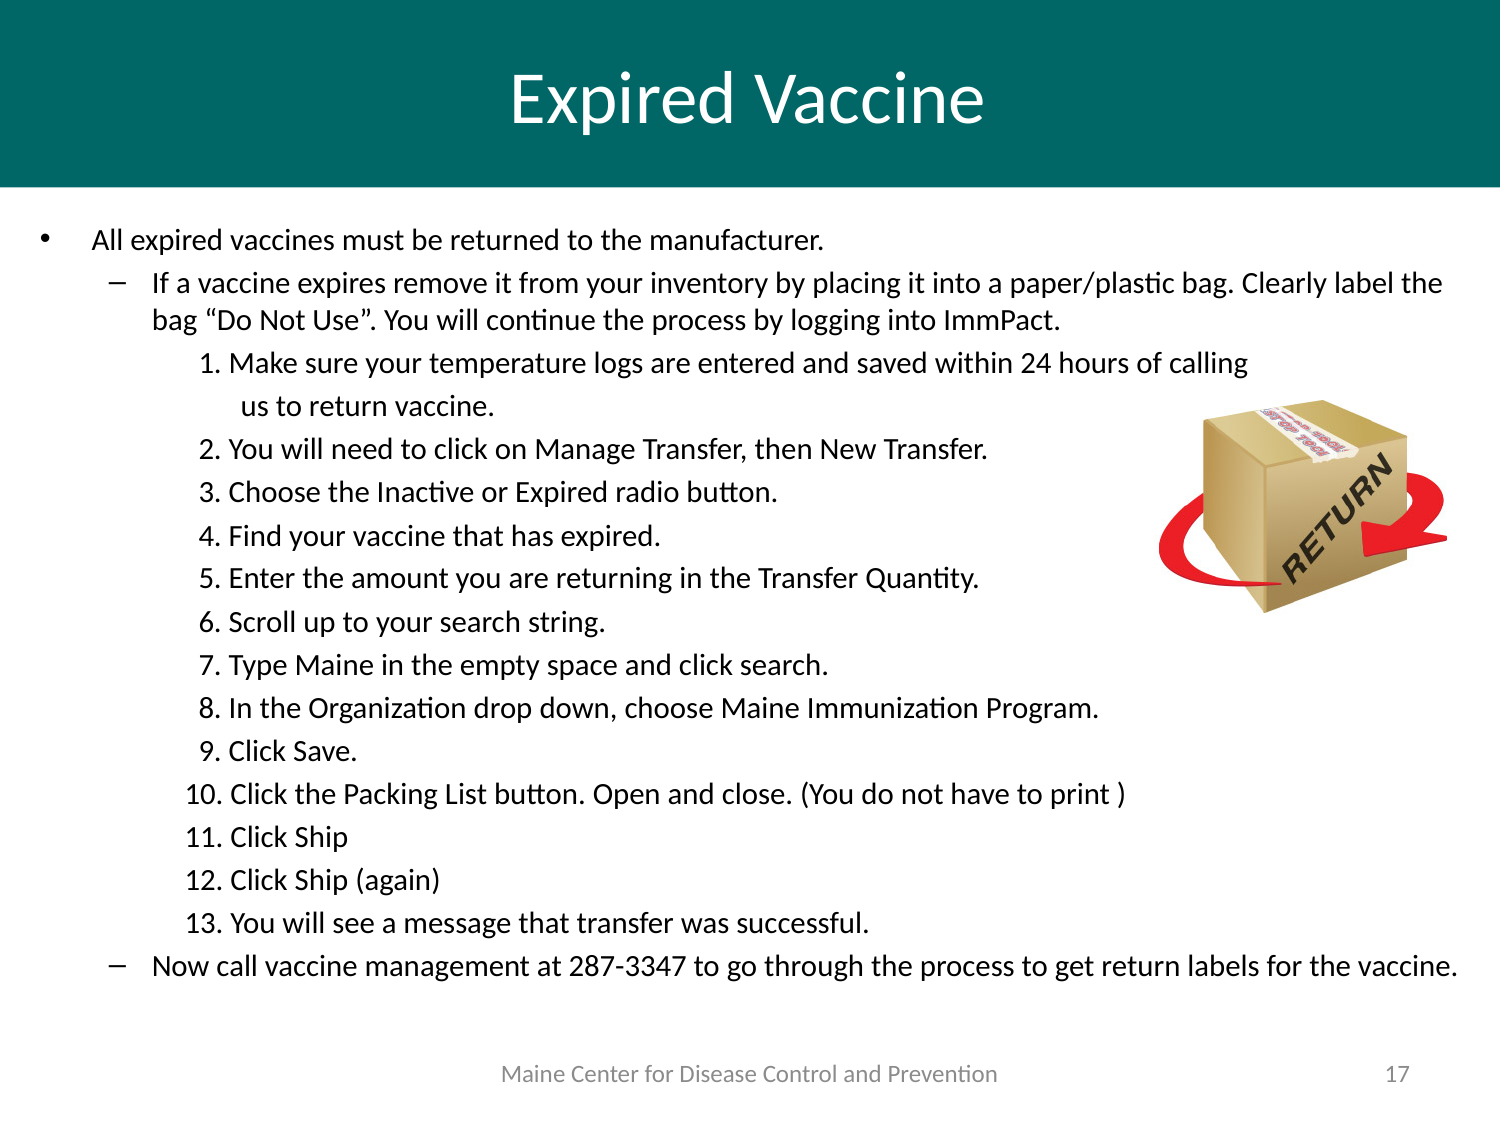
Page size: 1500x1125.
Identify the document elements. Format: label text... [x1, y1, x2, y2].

title Expired Vaccine [0, 0, 1500, 188]
footer Maine Center for Disease Control and Prevention [450, 1042, 1050, 1103]
list All expired vaccines must be returned to the manufacturer. If a vaccine expires remove it from your inventory by placing it into a paper/plastic bag. Clearly label the bag “Do Not Use”. You will continue the process by logging into ImmPact. 1. Make sure your temperature logs are entered and saved within 24 hours of calling us to return vaccine. 2. You will need to click on Manage Transfer, then New Transfer. 3. Choose the Inactive or Expired radio button. 4. Find your vaccine that has expired. 5. Enter the amount you are returning in the Transfer Quantity. 6. Scroll up to your search string. 7. Type Maine in the empty space and click search. 8. In the Organization drop down, choose Maine Immunization Program. 9. Click Save. 10. Click the Packing List button. Open and close. (You do not have to print ) 11. Click Ship 12. Click Ship (again) 13. You will see a message that transfer was successful. Now call vaccine management at 287-3347 to go through the process to get return labels for the vaccine. [24, 212, 1475, 1025]
picture [1137, 392, 1451, 619]
slide_number 17 [1074, 1042, 1425, 1103]
